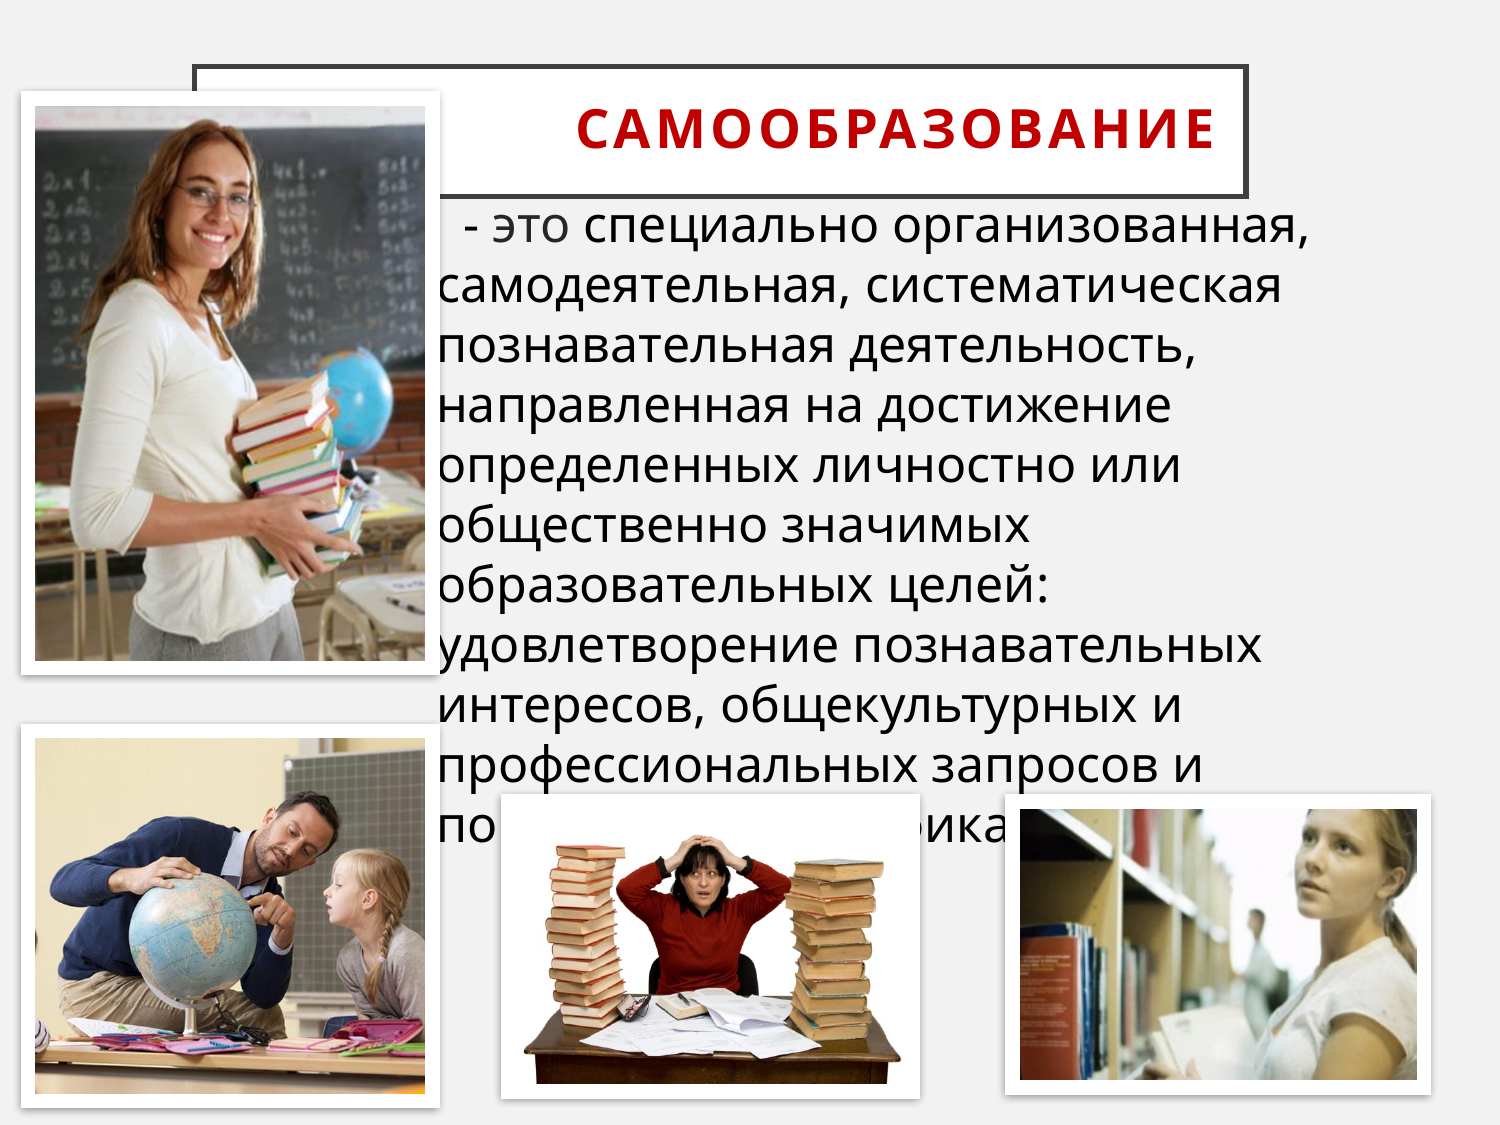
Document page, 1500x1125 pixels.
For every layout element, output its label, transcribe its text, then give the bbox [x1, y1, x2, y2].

title Самообразование [192, 64, 1249, 184]
picture [515, 808, 906, 1085]
list - это специально организованная, самодеятельная, систематическая познавательная деятельность, направленная на достижение определенных личностно или общественно значимых образовательных целей: удовлетворение познавательных интересов, общекультурных и профессиональных запросов и повышение квалификации. [383, 184, 1447, 1020]
picture [35, 738, 425, 1094]
picture [35, 105, 425, 661]
picture [1019, 808, 1417, 1081]
